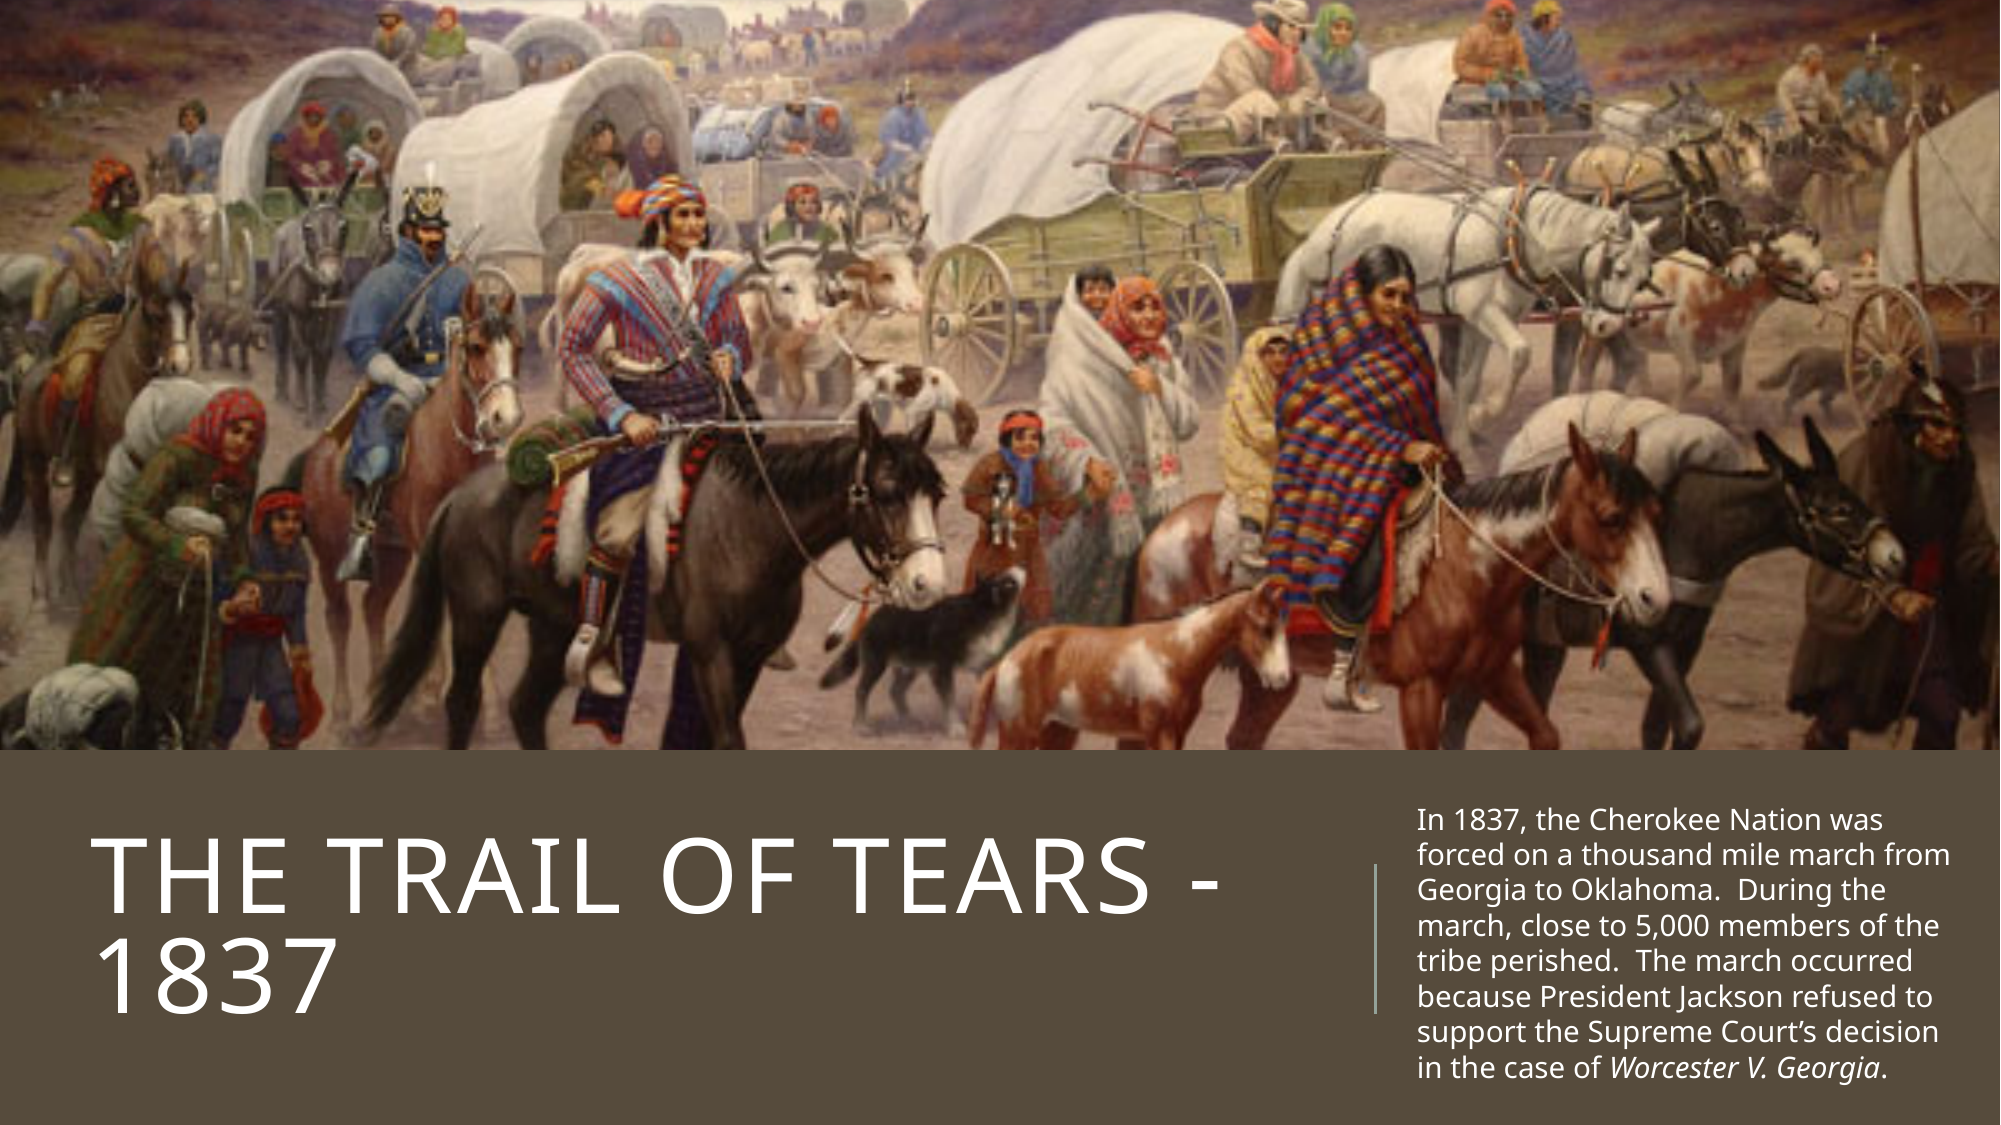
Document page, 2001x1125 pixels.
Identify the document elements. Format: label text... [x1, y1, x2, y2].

title The Trail of tears - 1837 [75, 813, 1350, 1054]
list In 1837, the Cherokee Nation was forced on a thousand mile march from Georgia to Oklahoma. During the march, close to 5,000 members of the tribe perished. The march occurred because President Jackson refused to support the Supreme Court’s decision in the case of Worcester V. Georgia. [1401, 774, 1974, 1110]
picture [0, 0, 2000, 751]
